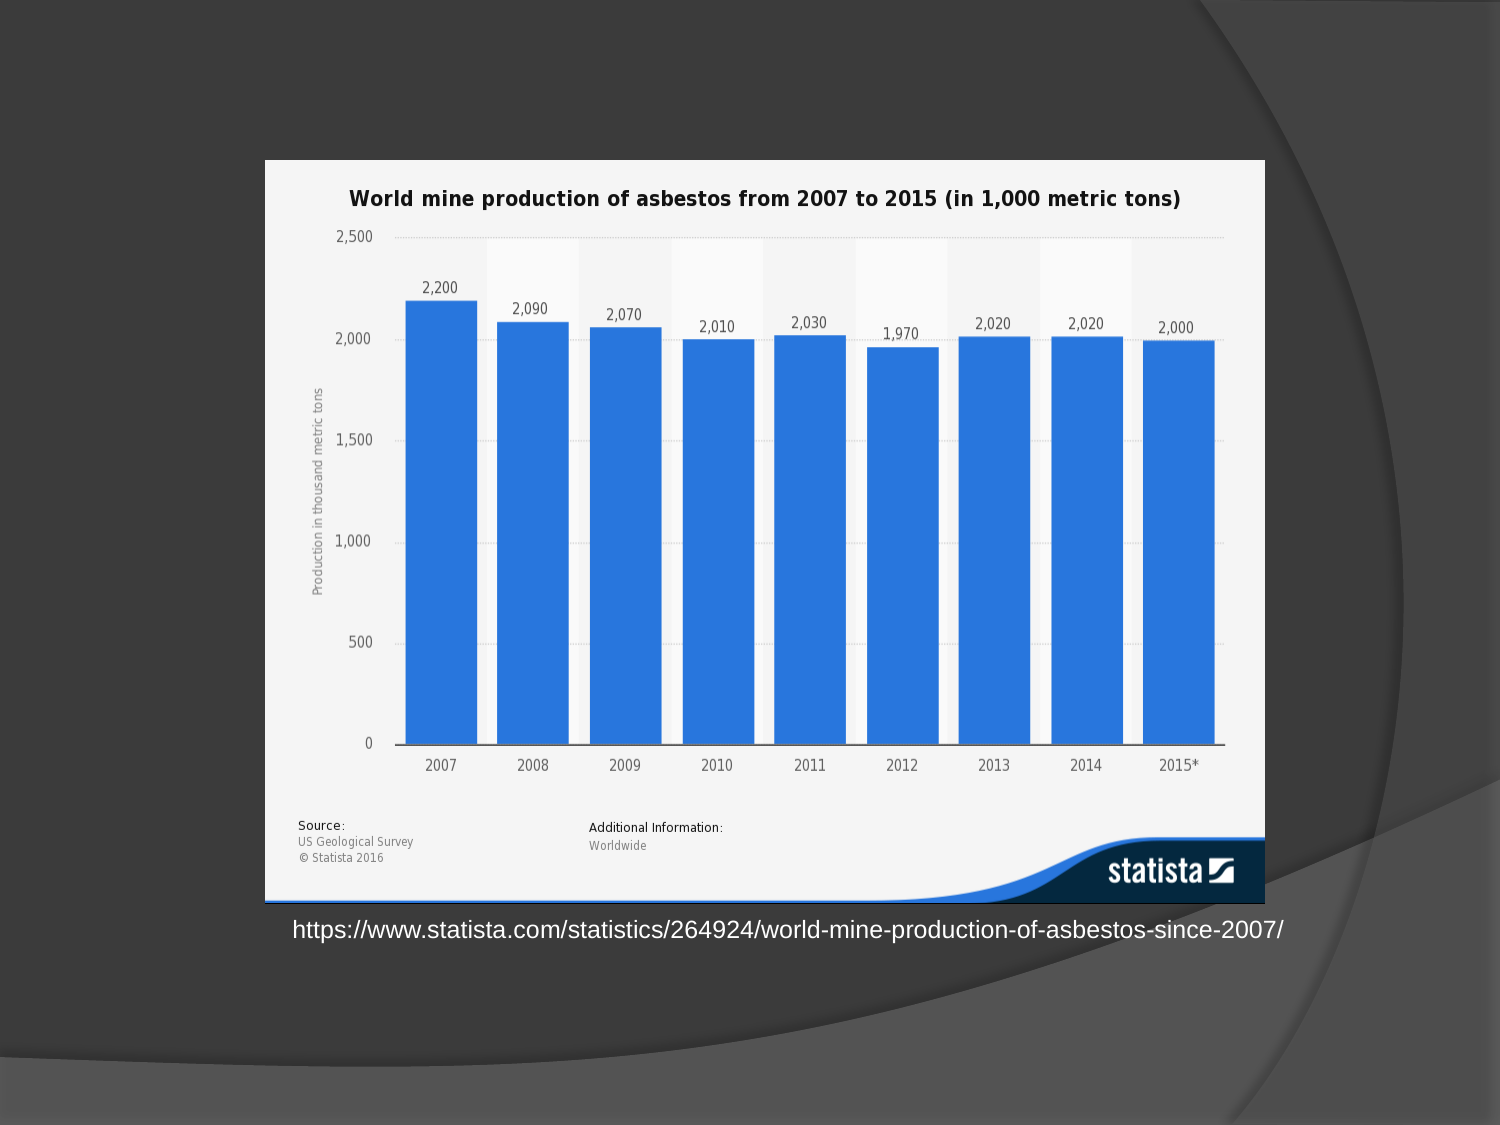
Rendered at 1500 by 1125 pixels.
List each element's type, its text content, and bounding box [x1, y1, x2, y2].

text_box https://www.statista.com/statistics/264924/world-mine-production-of-asbestos-since-2007/ [277, 905, 1306, 951]
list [265, 160, 1266, 904]
